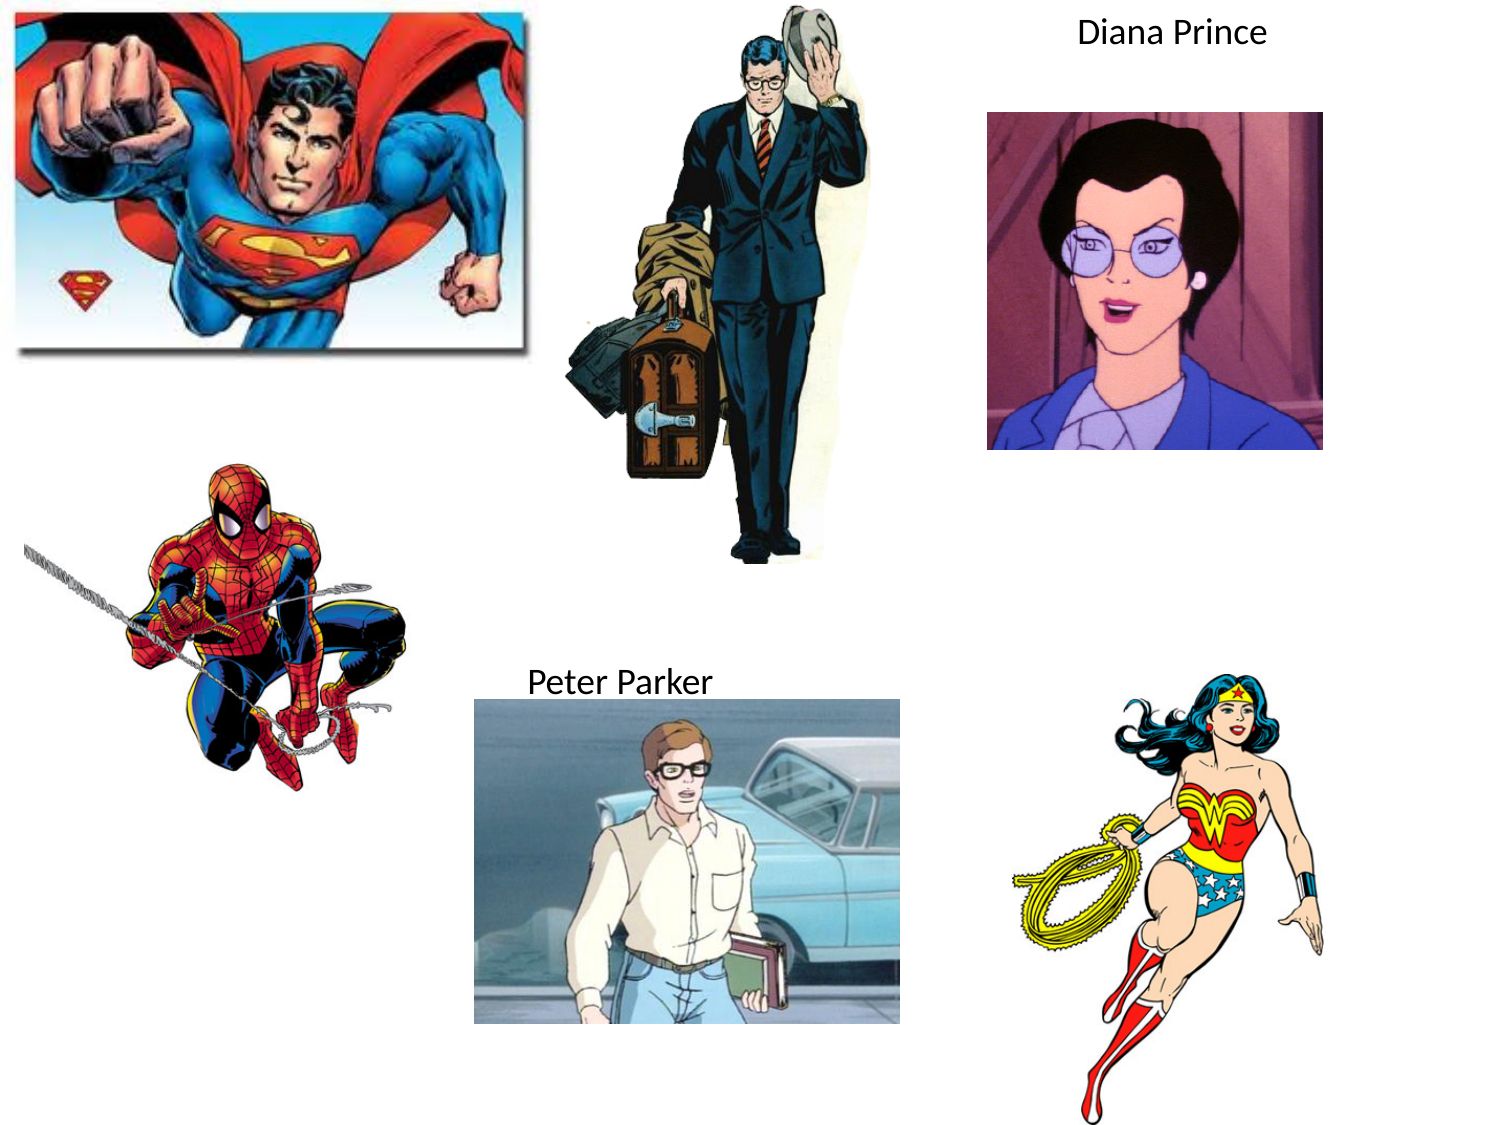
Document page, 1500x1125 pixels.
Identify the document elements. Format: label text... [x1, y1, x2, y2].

text_box Peter Parker [512, 649, 938, 710]
picture [562, 0, 876, 565]
picture [1146, 722, 1154, 728]
picture [1012, 674, 1326, 1125]
text_box Diana Prince [1062, 0, 1350, 60]
picture [24, 462, 470, 793]
picture [987, 112, 1323, 451]
picture [0, 0, 540, 364]
picture [474, 699, 900, 1024]
